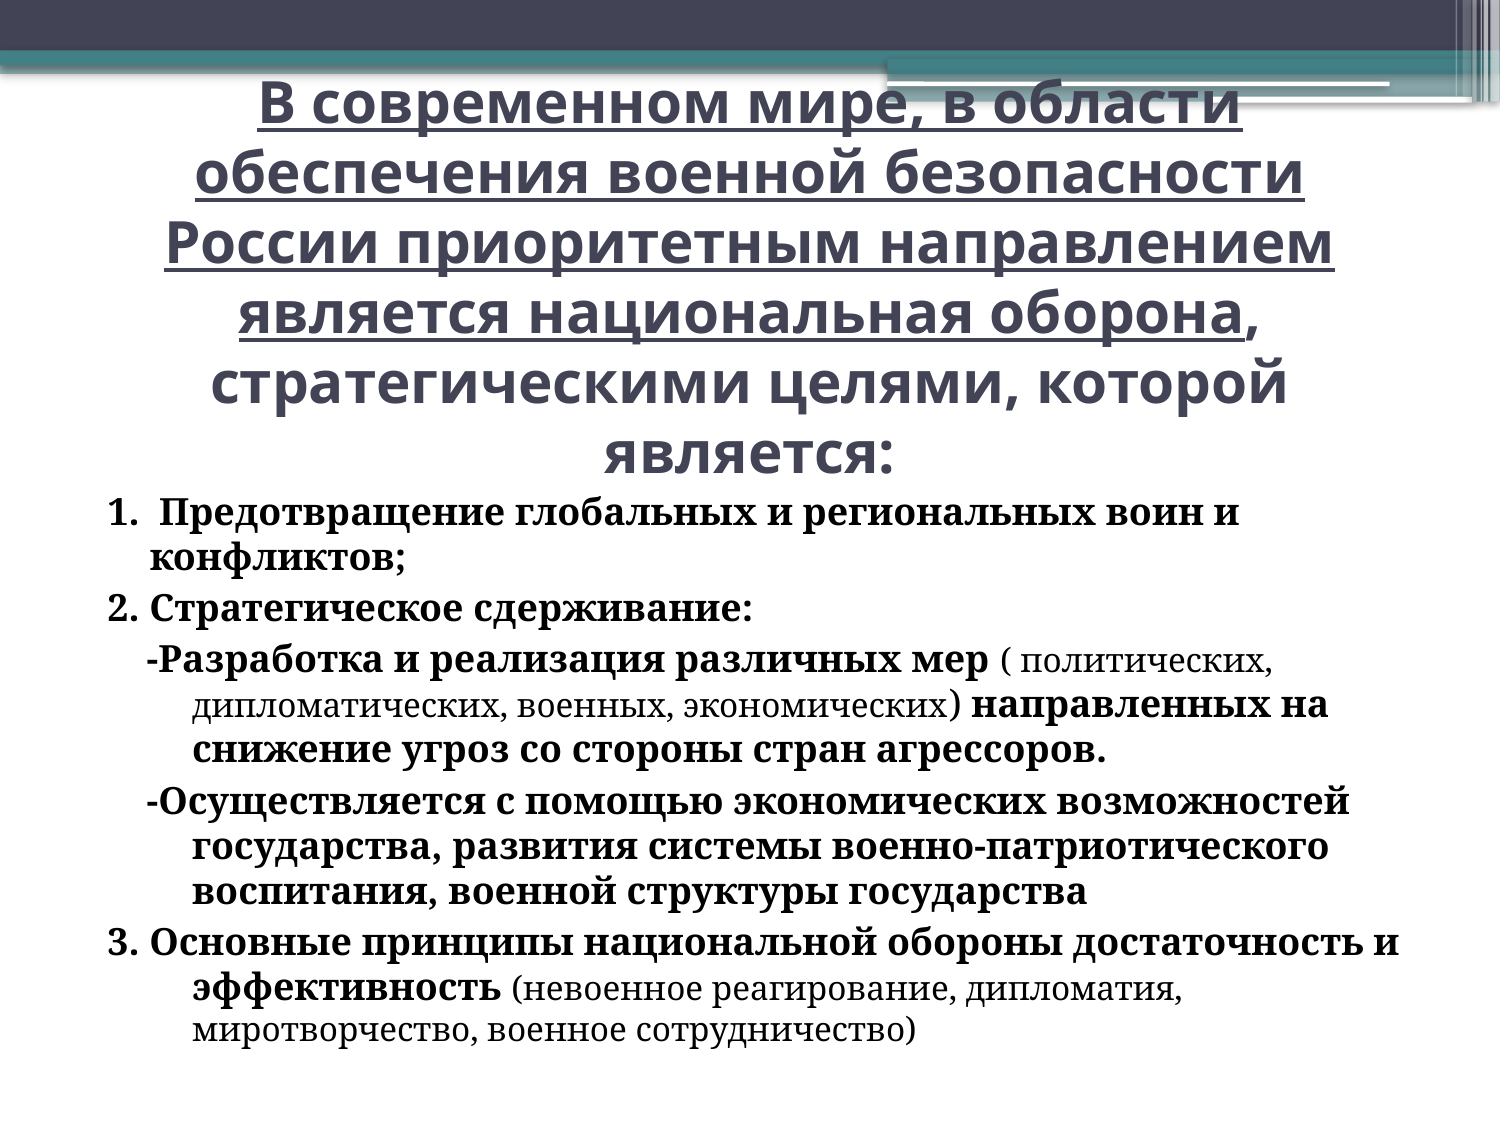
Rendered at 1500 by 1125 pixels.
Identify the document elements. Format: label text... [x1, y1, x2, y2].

list 1. Предотвращение глобальных и региональных воин и конфликтов; 2. Стратегическое сдерживание: -Разработка и реализация различных мер ( политических, дипломатических, военных, экономических) направленных на снижение угроз со стороны стран агрессоров. -Осуществляется с помощью экономических возможностей государства, развития системы военно-патриотического воспитания, военной структуры государства 3. Основные принципы национальной обороны достаточность и эффективность (невоенное реагирование, дипломатия, миротворчество, военное сотрудничество) [75, 480, 1425, 1079]
title В современном мире, в области обеспечения военной безопасности России приоритетным направлением является национальная оборона, стратегическими целями, которой является: [75, 187, 1425, 363]
